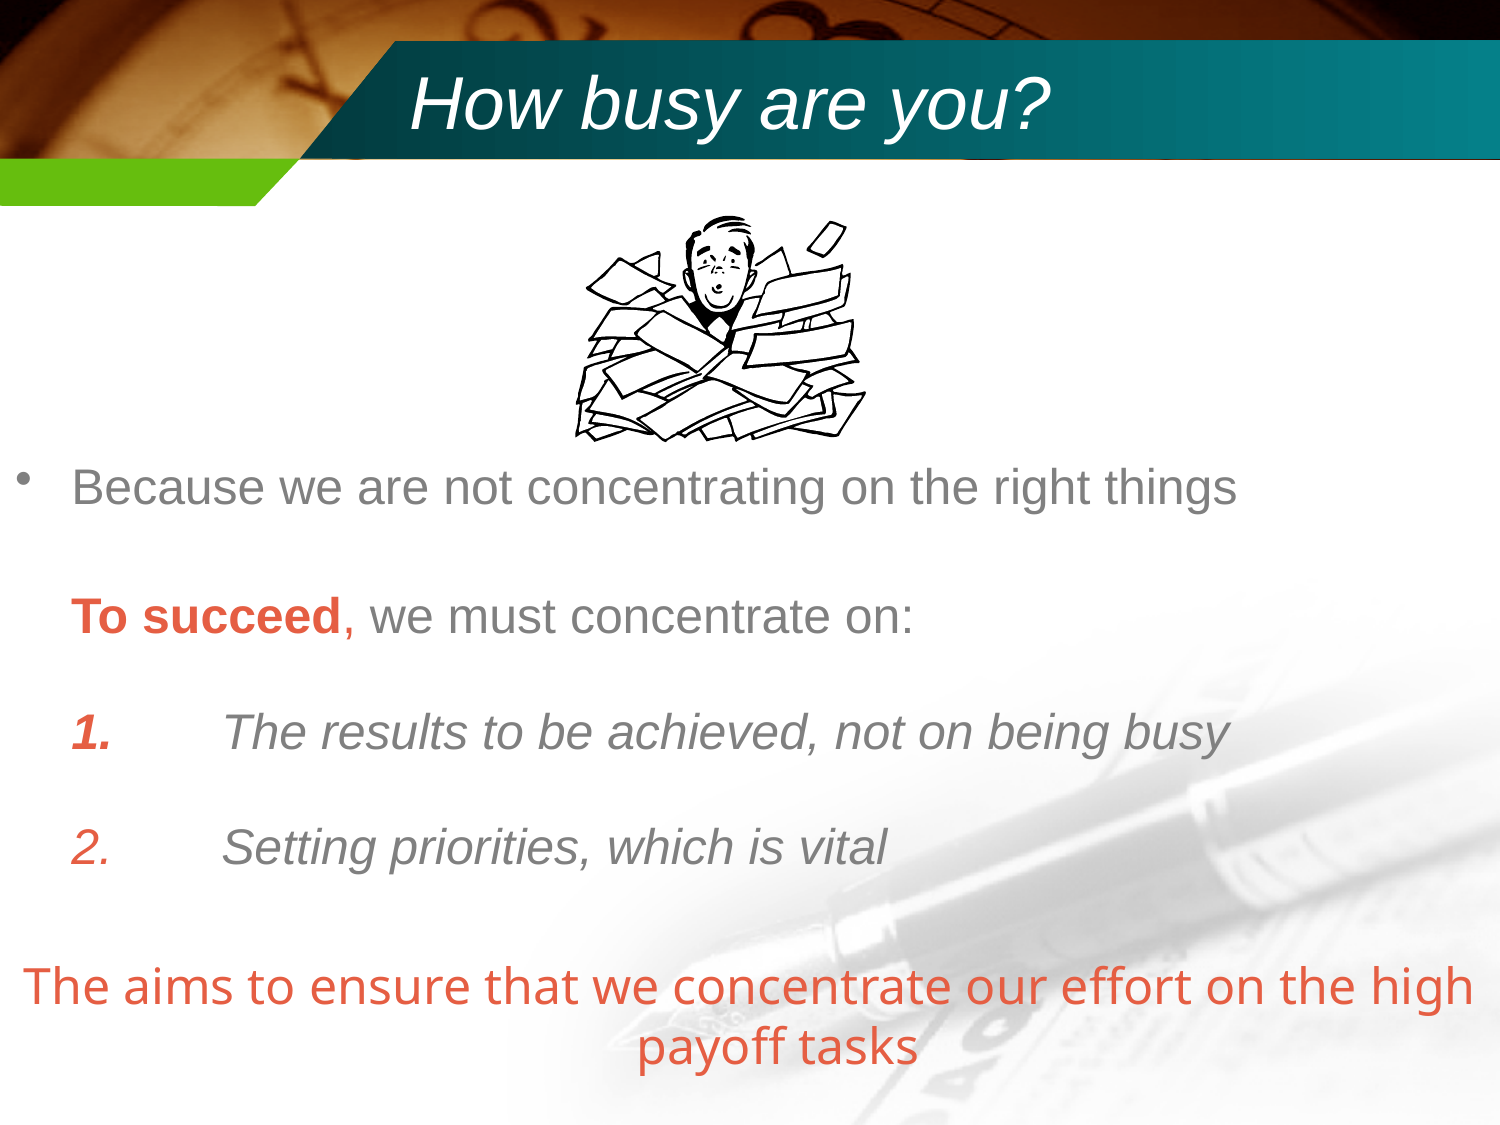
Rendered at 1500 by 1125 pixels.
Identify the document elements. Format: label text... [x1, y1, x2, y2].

picture [0, 0, 1500, 158]
picture [574, 212, 867, 443]
title How busy are you? [394, 37, 1433, 163]
list Because we are not concentrating on the right things To succeed, we must concentrate on: 1. The results to be achieved, not on being busy 2. Setting priorities, which is vital The aims to ensure that we concentrate our effort on the high payoff tasks [0, 237, 1500, 1125]
